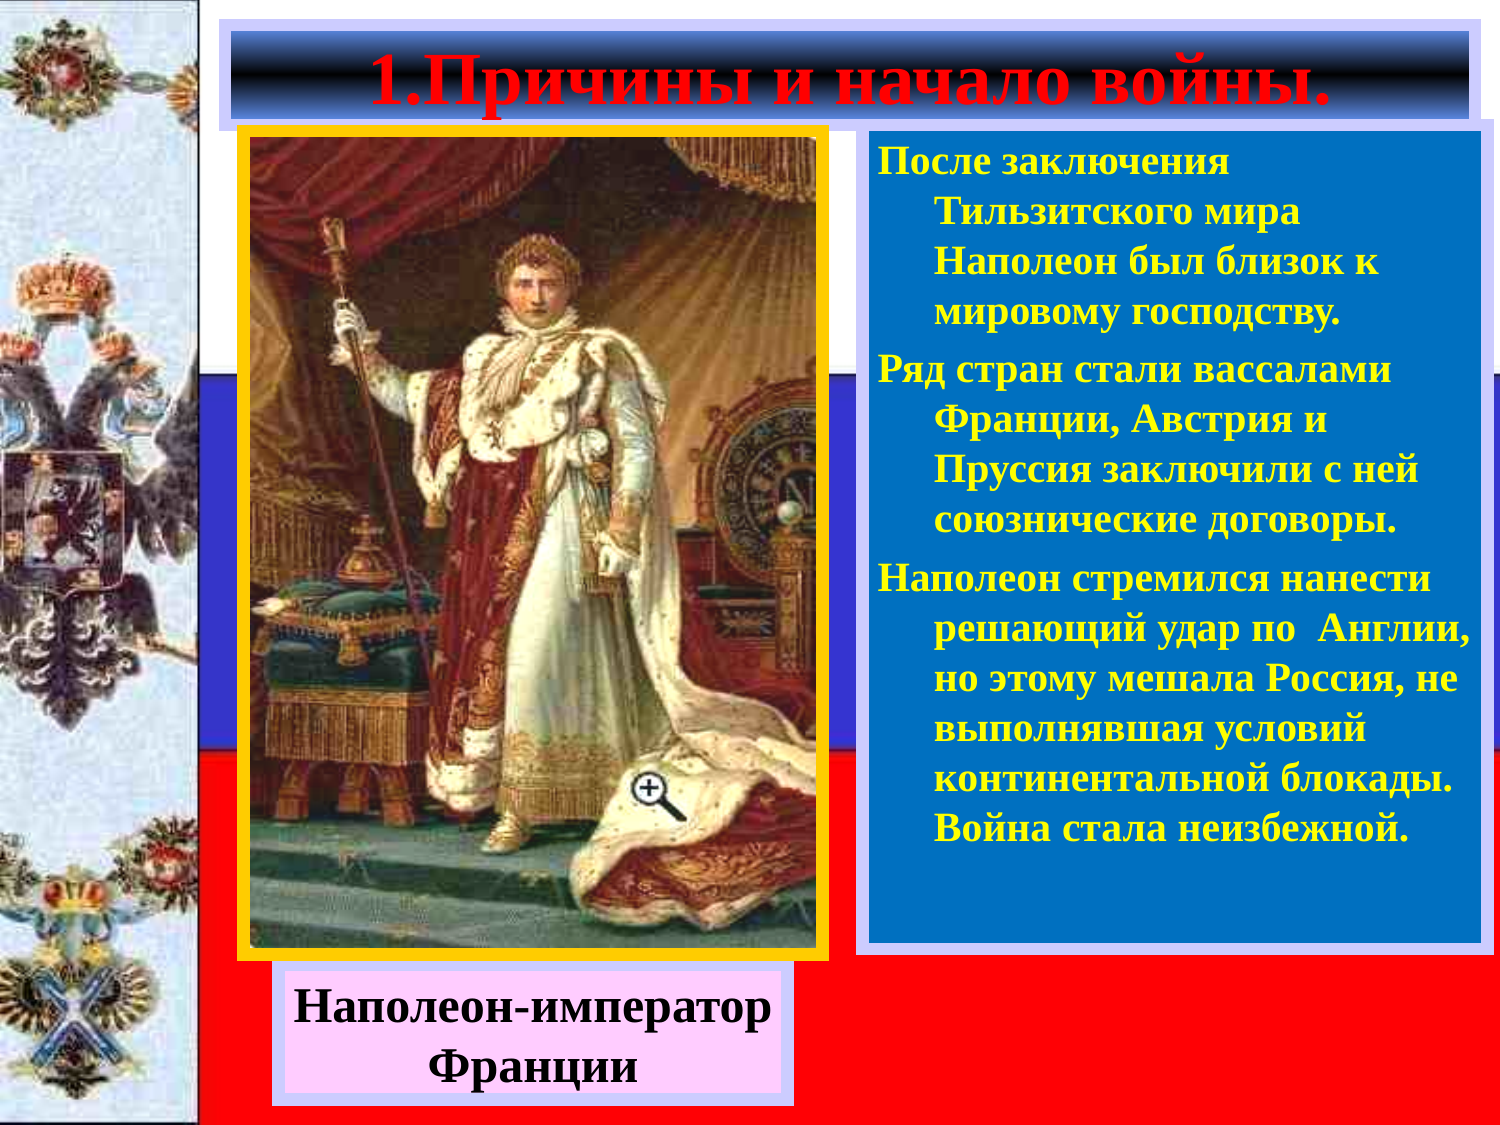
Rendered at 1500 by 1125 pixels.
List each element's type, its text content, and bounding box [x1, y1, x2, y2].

title 1.Причины и начало войны. [224, 24, 1476, 126]
list После заключения Тильзитского мира Наполеон был близок к мировому господству. Ряд стран стали вассалами Франции, Австрия и Пруссия заключили с ней союзнические договоры. Наполеон стремился нанести решающий удар по Англии, но этому мешала Россия, не выполнявшая условий континентальной блокады. Война стала неизбежной. [862, 124, 1488, 950]
text_box Наполеон-император Франции [278, 965, 788, 1100]
picture [0, 0, 1500, 1125]
